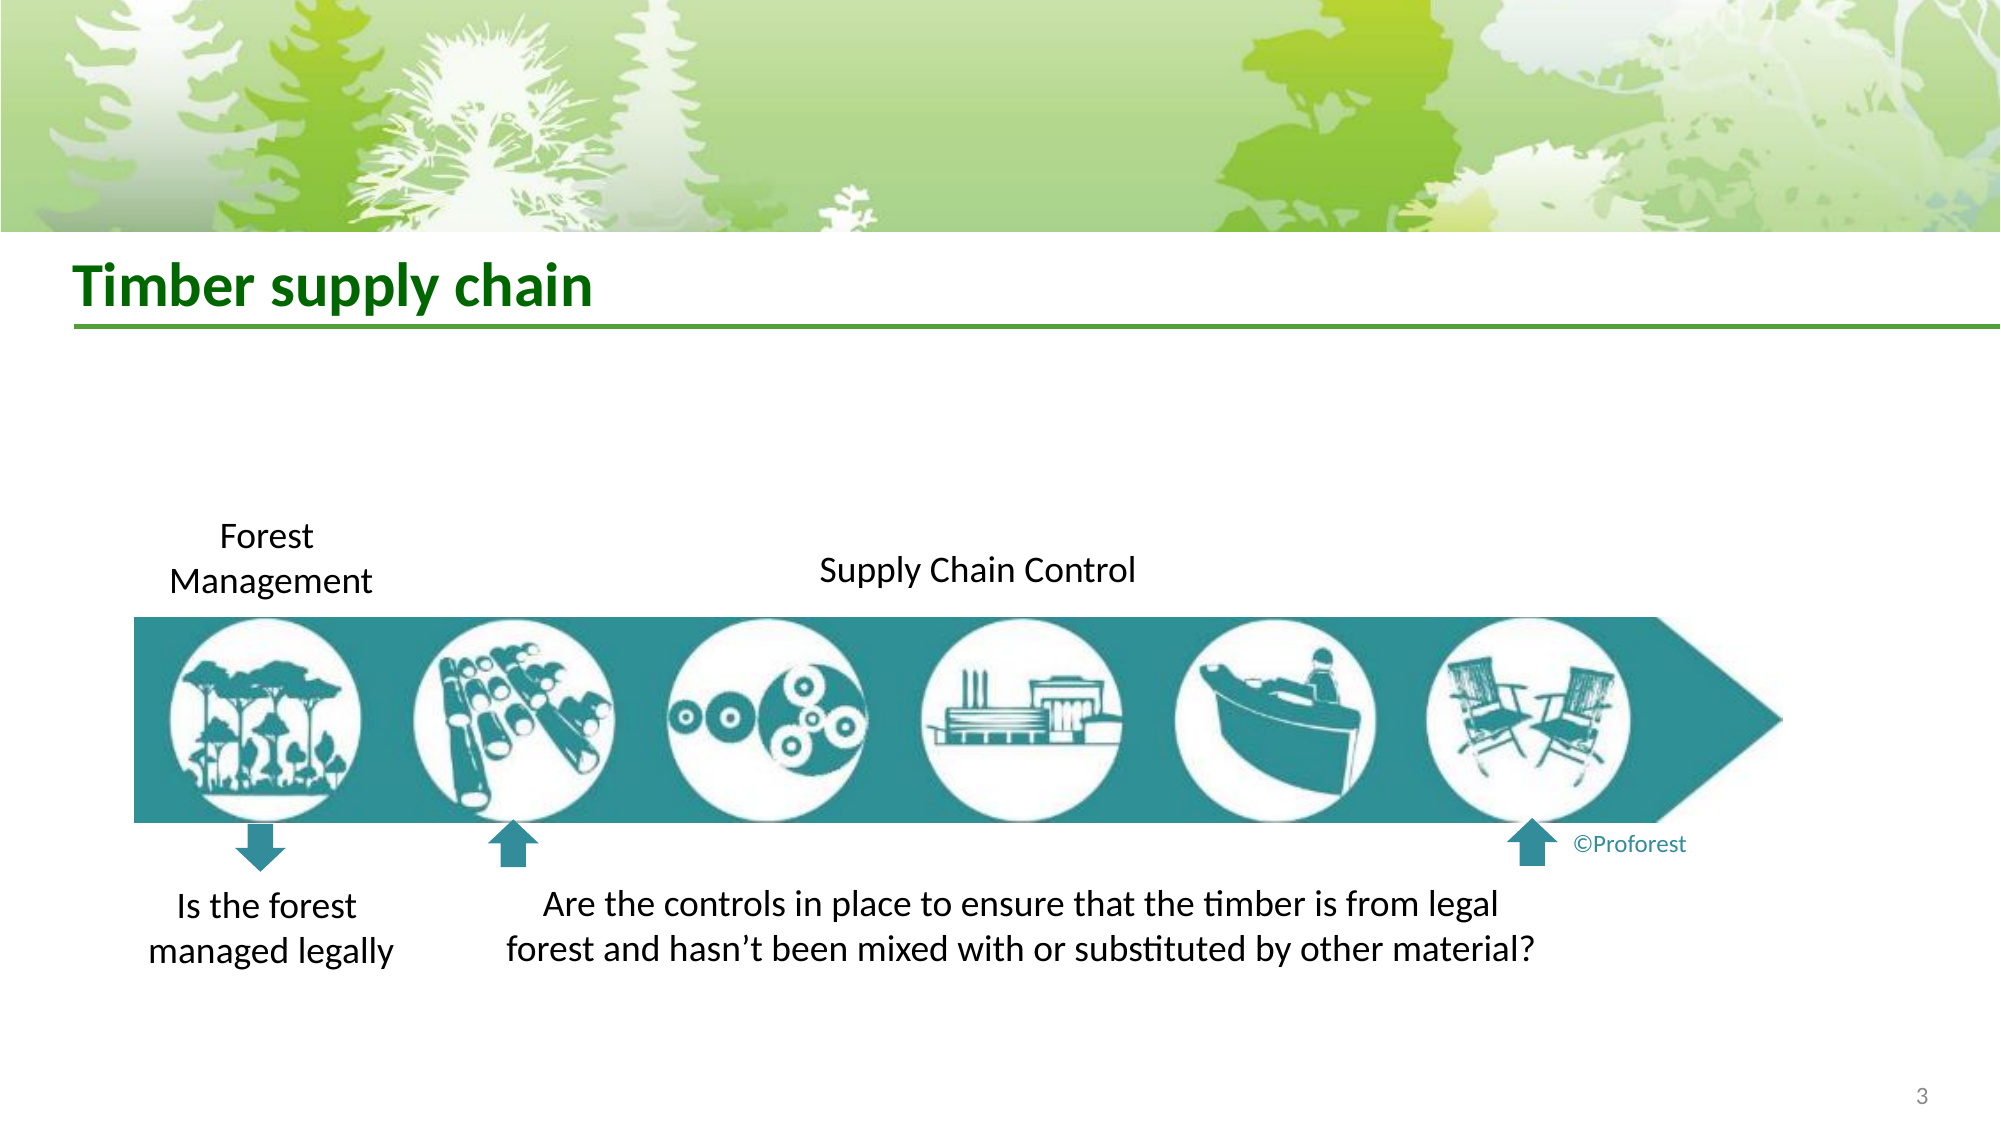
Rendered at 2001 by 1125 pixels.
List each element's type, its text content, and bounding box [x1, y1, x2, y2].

picture [134, 617, 1783, 823]
picture [0, 0, 2000, 232]
text_box [232, 823, 289, 874]
text_box Are the controls in place to ensure that the timber is from legal forest and hasn’t been mixed with or substituted by other material? [485, 871, 1558, 977]
title Timber supply chain [57, 192, 1408, 381]
text_box [485, 823, 542, 869]
text_box Forest Management [117, 503, 425, 609]
text_box Supply Chain Control [442, 537, 1515, 598]
text_box Is the forest managed legally [117, 873, 425, 979]
text_box [1504, 823, 1557, 867]
slide_number 3 [1493, 1065, 1944, 1125]
text_box ©Proforest [1557, 819, 1932, 865]
